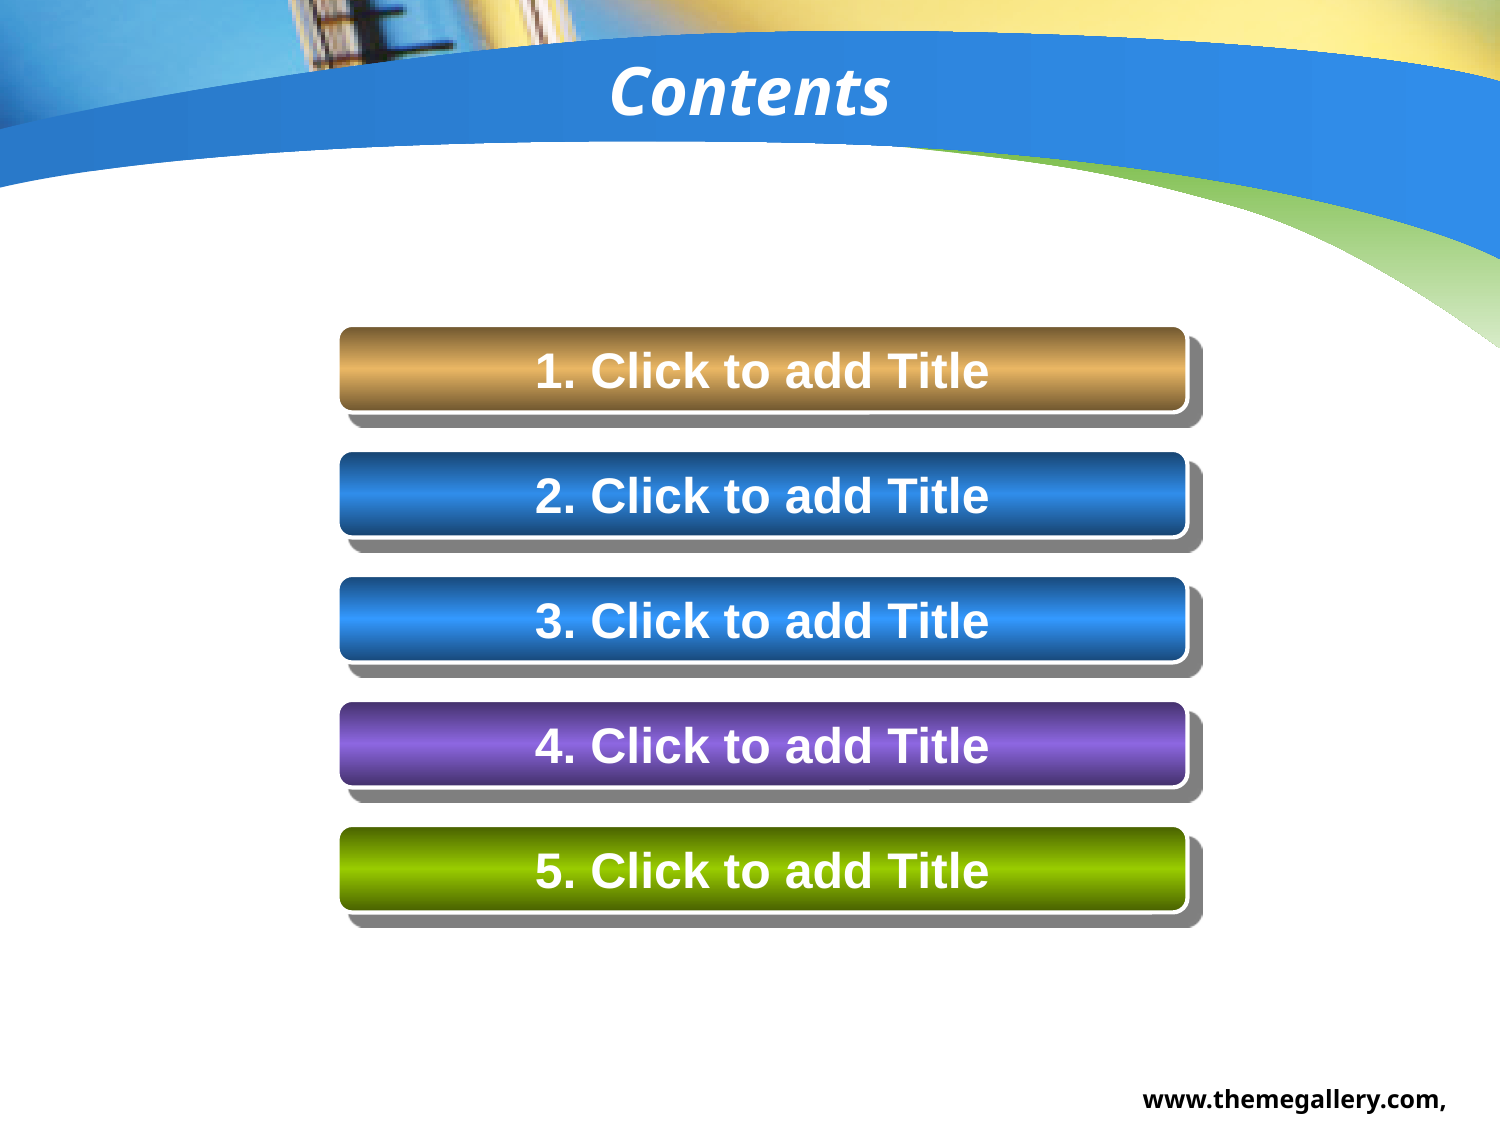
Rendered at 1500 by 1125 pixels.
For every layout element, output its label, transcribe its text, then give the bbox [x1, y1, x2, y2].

footer www.themegallery.com, [987, 1075, 1463, 1118]
text_box 1. Click to add Title [337, 324, 1188, 413]
title Contents [63, 42, 1438, 136]
text_box 5. Click to add Title [337, 824, 1188, 913]
text_box 2. Click to add Title [337, 449, 1188, 538]
text_box 4. Click to add Title [337, 699, 1188, 788]
text_box 3. Click to add Title [337, 574, 1188, 663]
picture [0, 0, 1500, 129]
